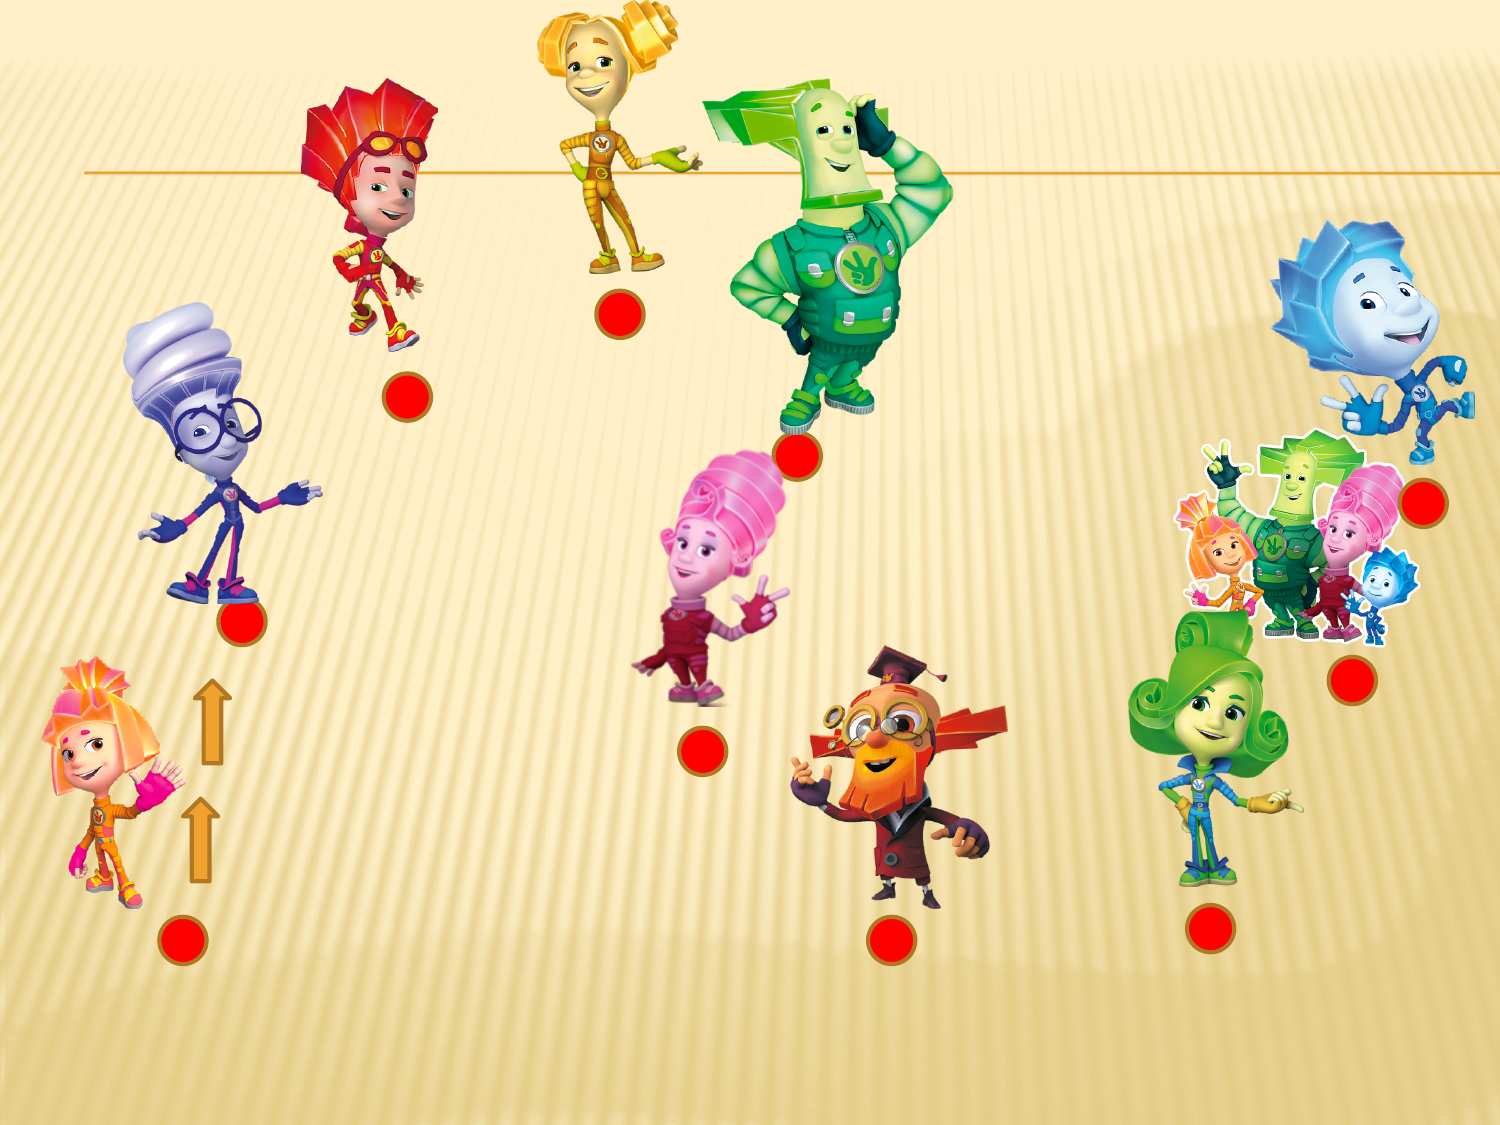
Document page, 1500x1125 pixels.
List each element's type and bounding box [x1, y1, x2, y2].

picture [584, 444, 1008, 909]
picture [40, 656, 186, 910]
text_box [196, 796, 221, 884]
text_box [1184, 904, 1237, 955]
text_box [216, 620, 268, 648]
text_box [594, 293, 646, 341]
text_box [381, 371, 434, 423]
text_box [1444, 488, 1449, 519]
picture [537, 0, 957, 435]
picture [1269, 219, 1475, 466]
text_box [196, 678, 233, 766]
text_box [676, 725, 729, 778]
text_box [157, 916, 209, 967]
picture [300, 77, 438, 353]
picture [123, 302, 323, 604]
text_box [865, 927, 918, 967]
text_box [1326, 666, 1379, 707]
picture [1127, 408, 1436, 887]
